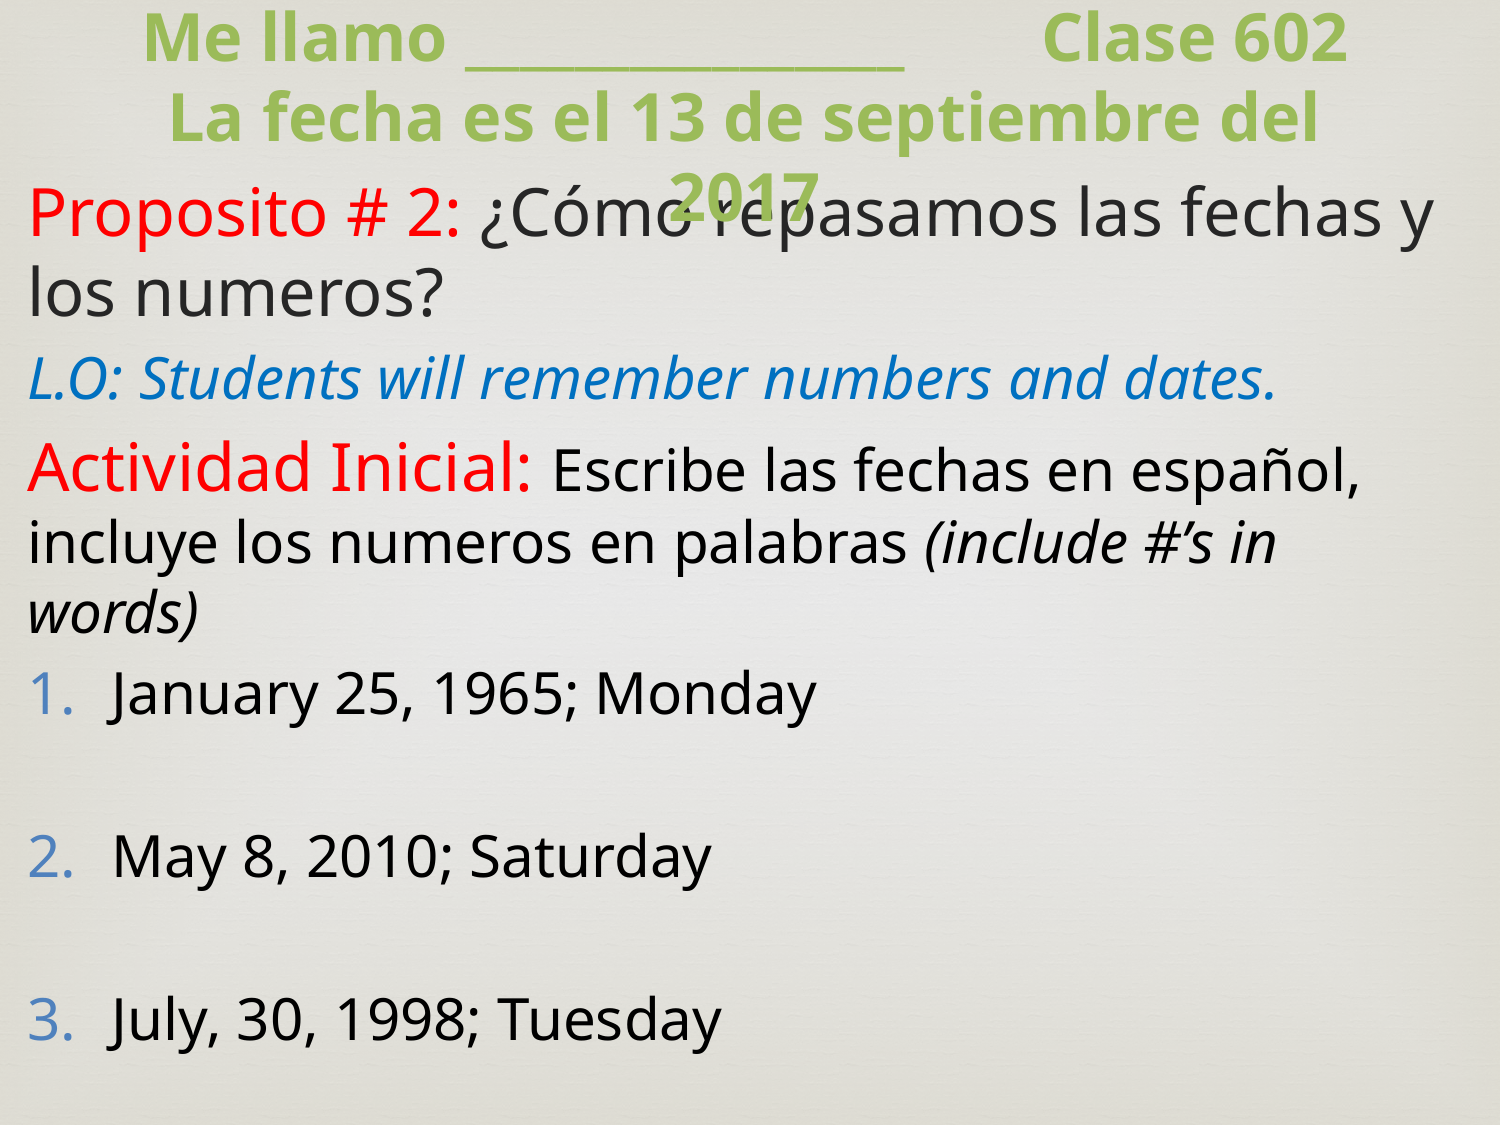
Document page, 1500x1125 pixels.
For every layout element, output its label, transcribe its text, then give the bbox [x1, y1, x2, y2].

text_box Me llamo ________________ Clase 602 La fecha es el 13 de septiembre del 2017 [77, 0, 1413, 161]
text_box Proposito # 2: ¿Cómo repasamos las fechas y los numeros? L.O: Students will remember numbers and dates. Actividad Inicial: Escribe las fechas en español, incluye los numeros en palabras (include #’s in words) January 25, 1965; Monday May 8, 2010; Saturday July, 30, 1998; Tuesday [12, 162, 1463, 1100]
